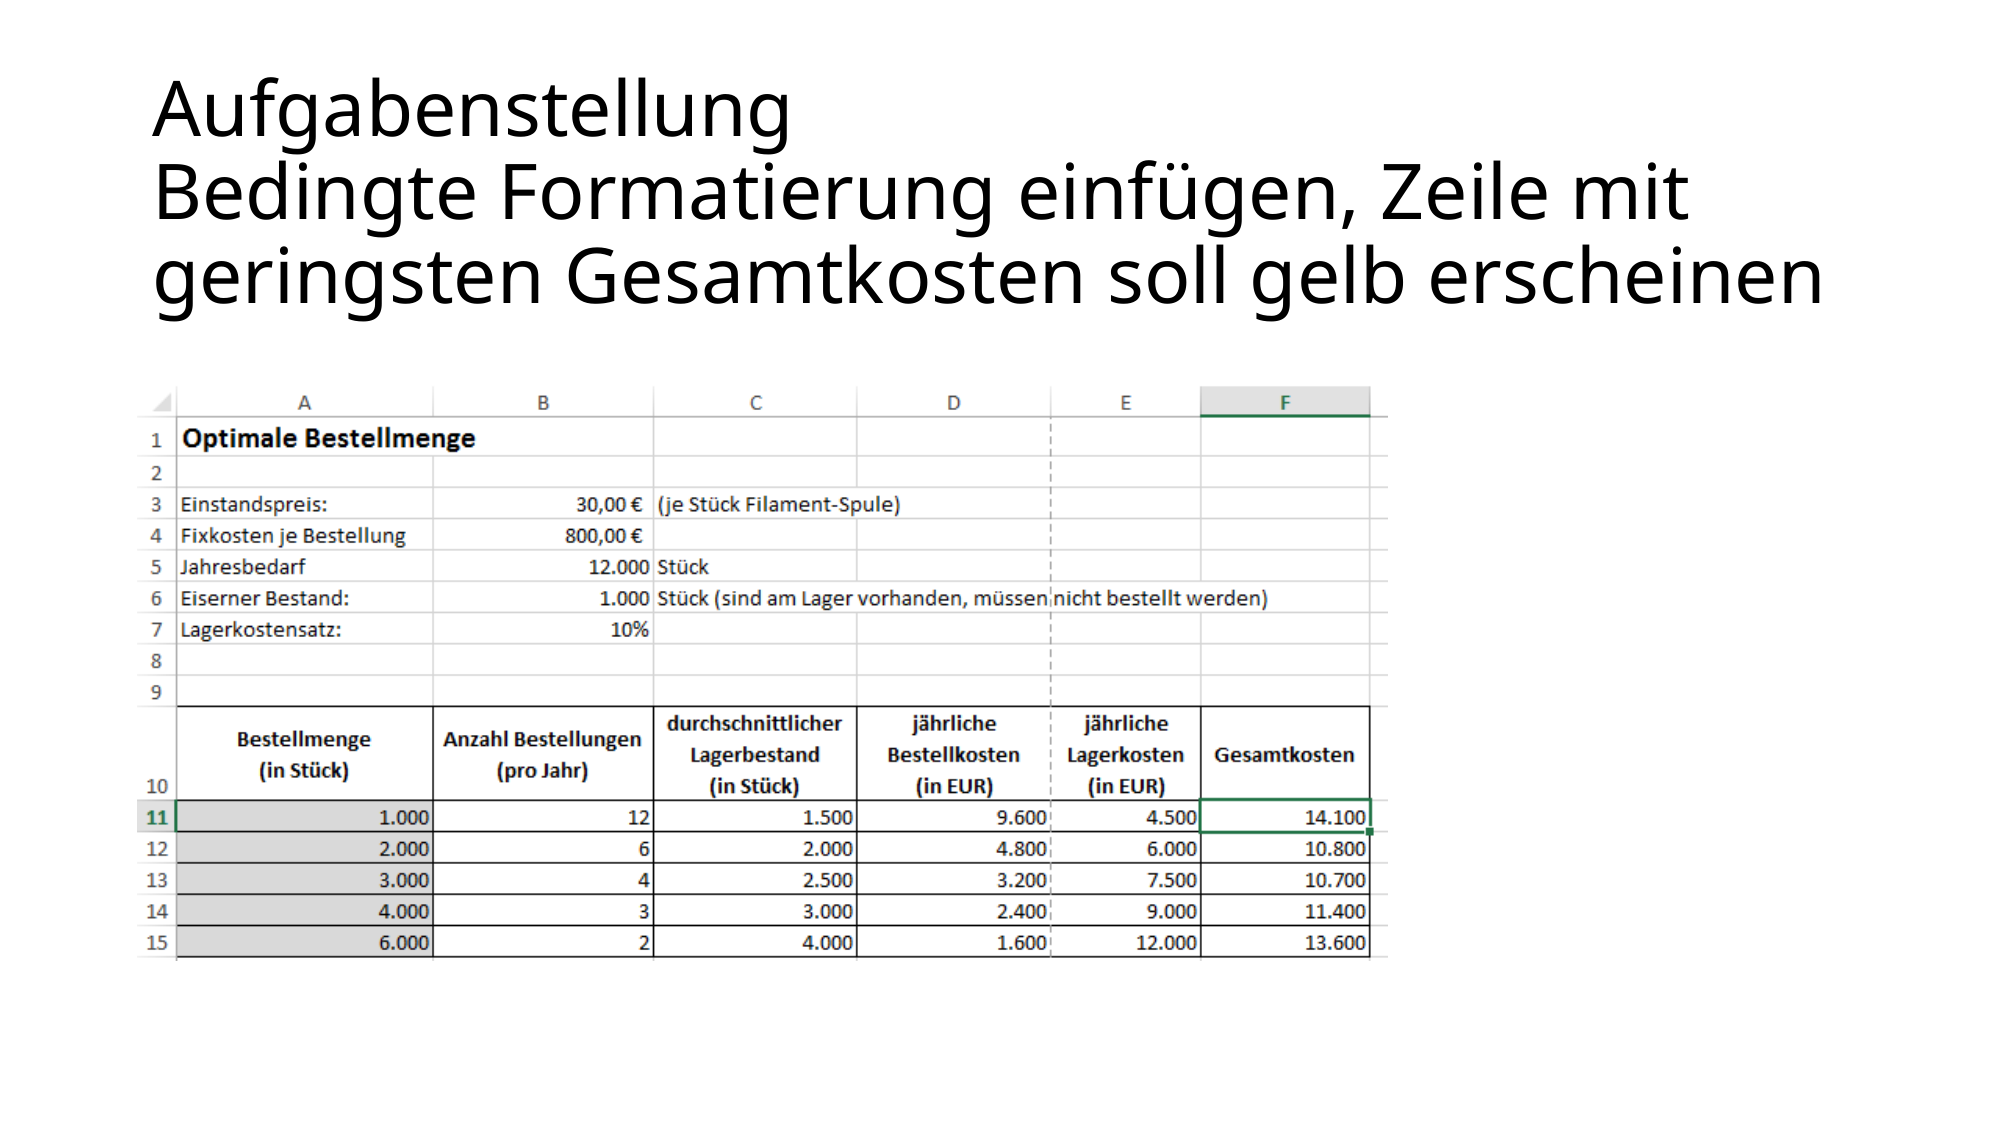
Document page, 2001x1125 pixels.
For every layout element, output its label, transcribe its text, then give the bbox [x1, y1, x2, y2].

title Aufgabenstellung Bedingte Formatierung einfügen, Zeile mit geringsten Gesamtkosten soll gelb erscheinen [137, 59, 1863, 331]
picture [137, 374, 1388, 961]
